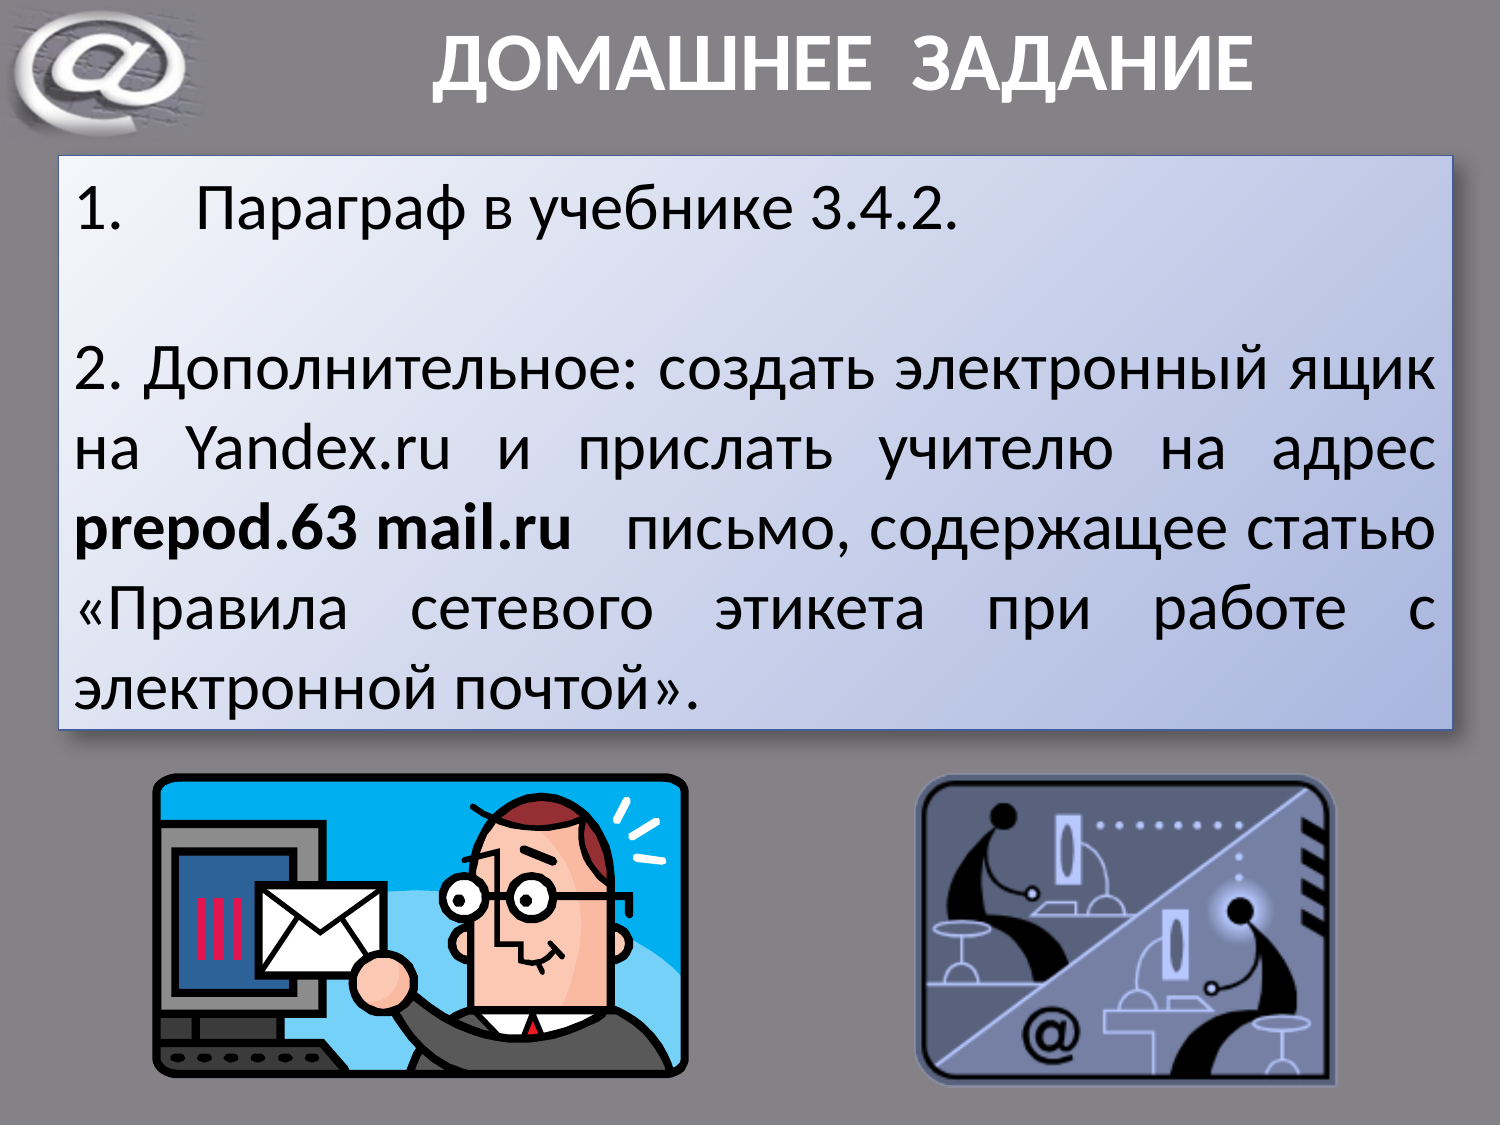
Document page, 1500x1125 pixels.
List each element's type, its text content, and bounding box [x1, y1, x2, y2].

picture [0, 0, 212, 144]
text_box Параграф в учебнике 3.4.2. 2. Дополнительное: создать электронный ящик на Yandex.ru и прислать учителю на адрес prepod.63 mail.ru письмо, содержащее статью «Правила сетевого этикета при работе с электронной почтой». [58, 155, 1454, 731]
text_box ДОМАШНЕЕ ЗАДАНИЕ [255, 75, 1500, 115]
text_box [212, 0, 1500, 75]
picture [913, 773, 1338, 1088]
picture [152, 773, 689, 1079]
